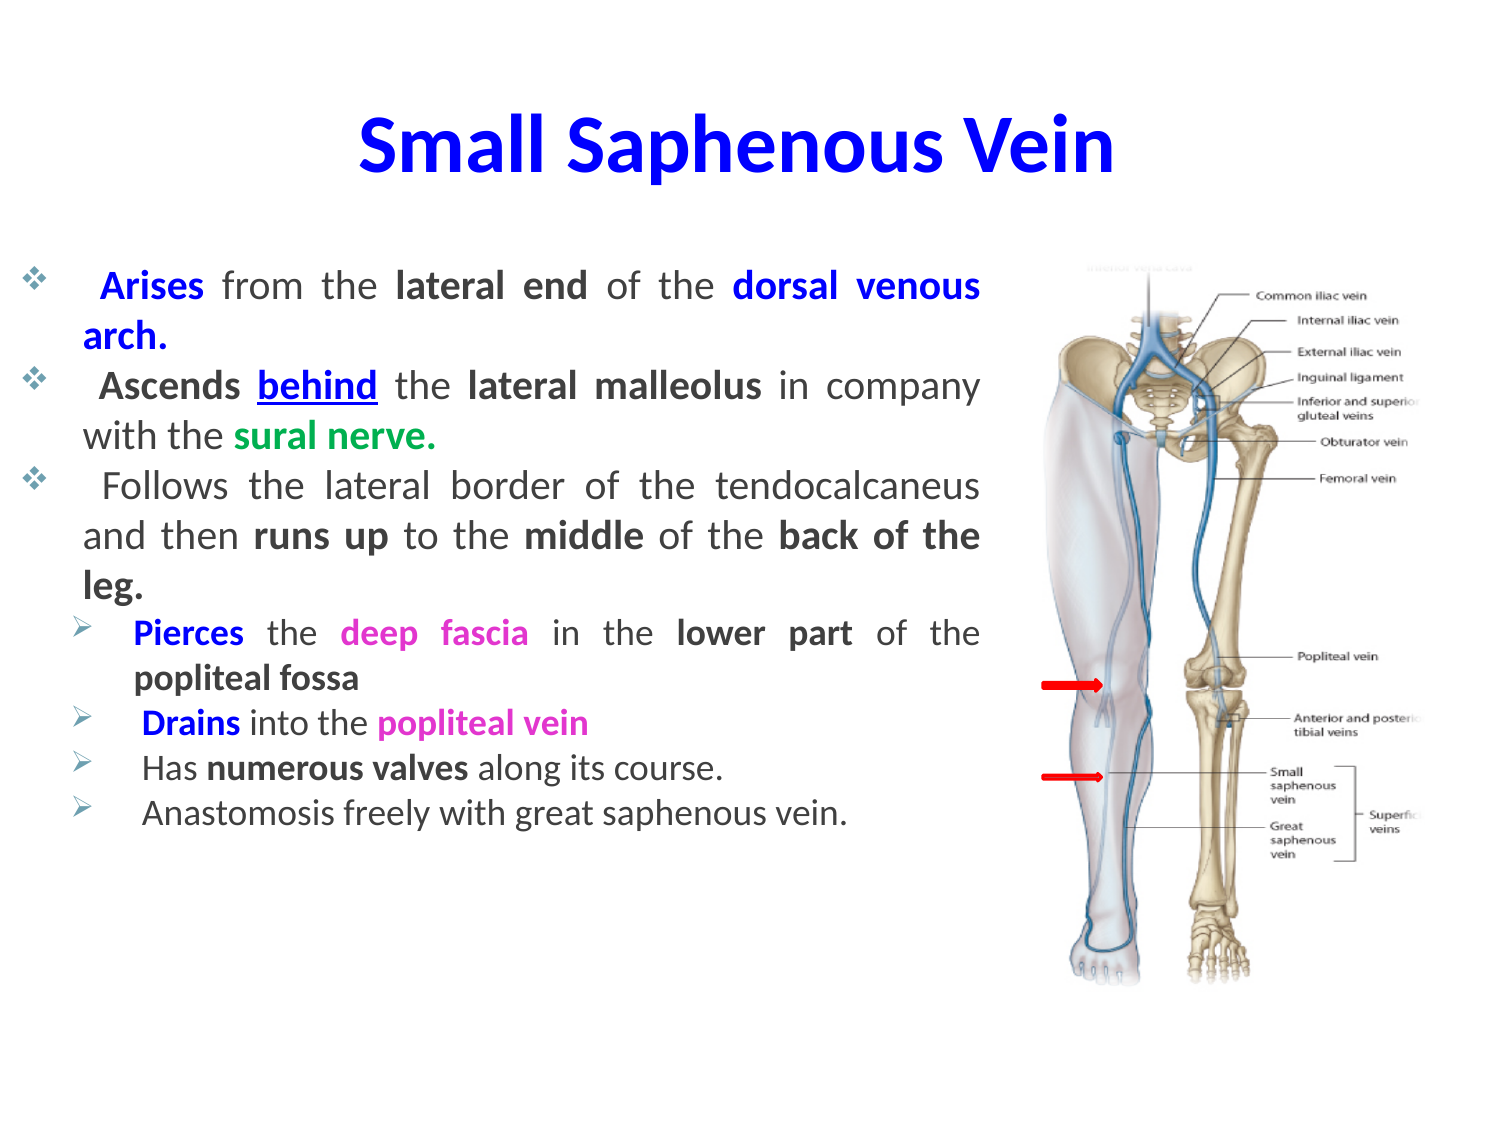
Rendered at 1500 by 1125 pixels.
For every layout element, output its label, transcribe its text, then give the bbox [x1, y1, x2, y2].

picture [1037, 262, 1426, 993]
list Arises from the lateral end of the dorsal venous arch. Ascends behind the lateral malleolus in company with the sural nerve. Follows the lateral border of the tendocalcaneus and then runs up to the middle of the back of the leg. Pierces the deep fascia in the lower part of the popliteal fossa Drains into the popliteal vein Has numerous valves along its course. Anastomosis freely with great saphenous vein. [0, 249, 997, 971]
title Small Saphenous Vein [74, 37, 1401, 241]
